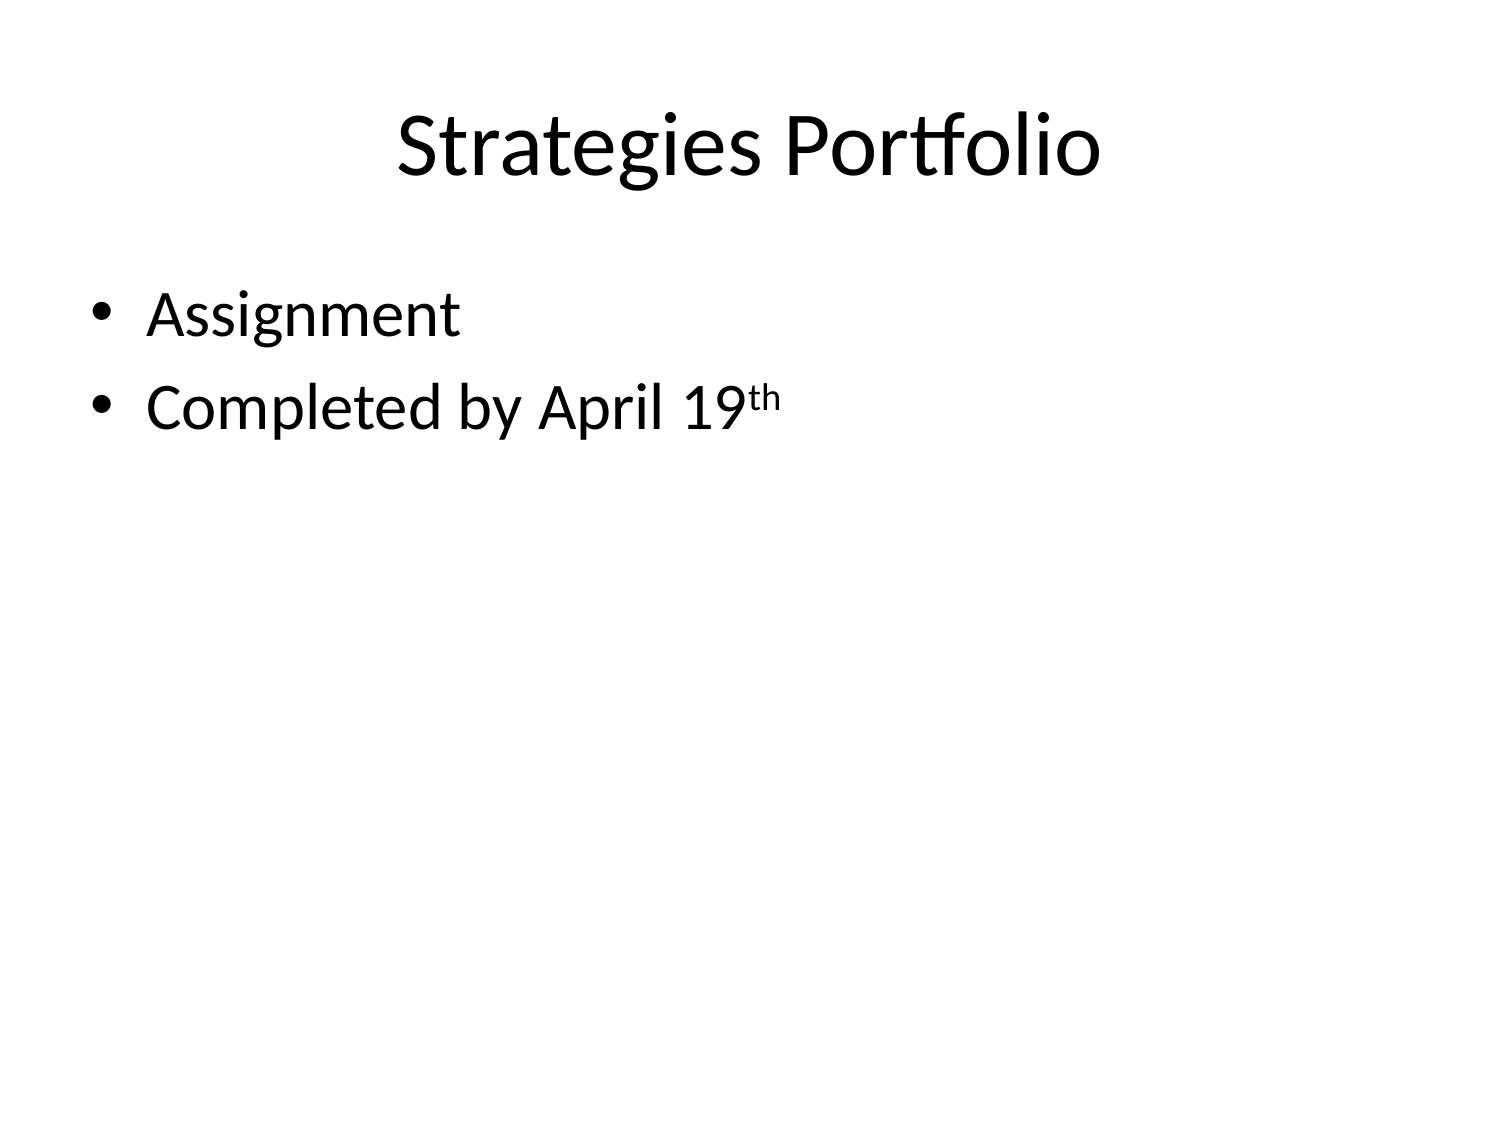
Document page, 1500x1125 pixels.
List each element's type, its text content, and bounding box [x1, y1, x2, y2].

list Assignment Completed by April 19th [75, 262, 1425, 1005]
title Strategies Portfolio [75, 45, 1425, 233]
